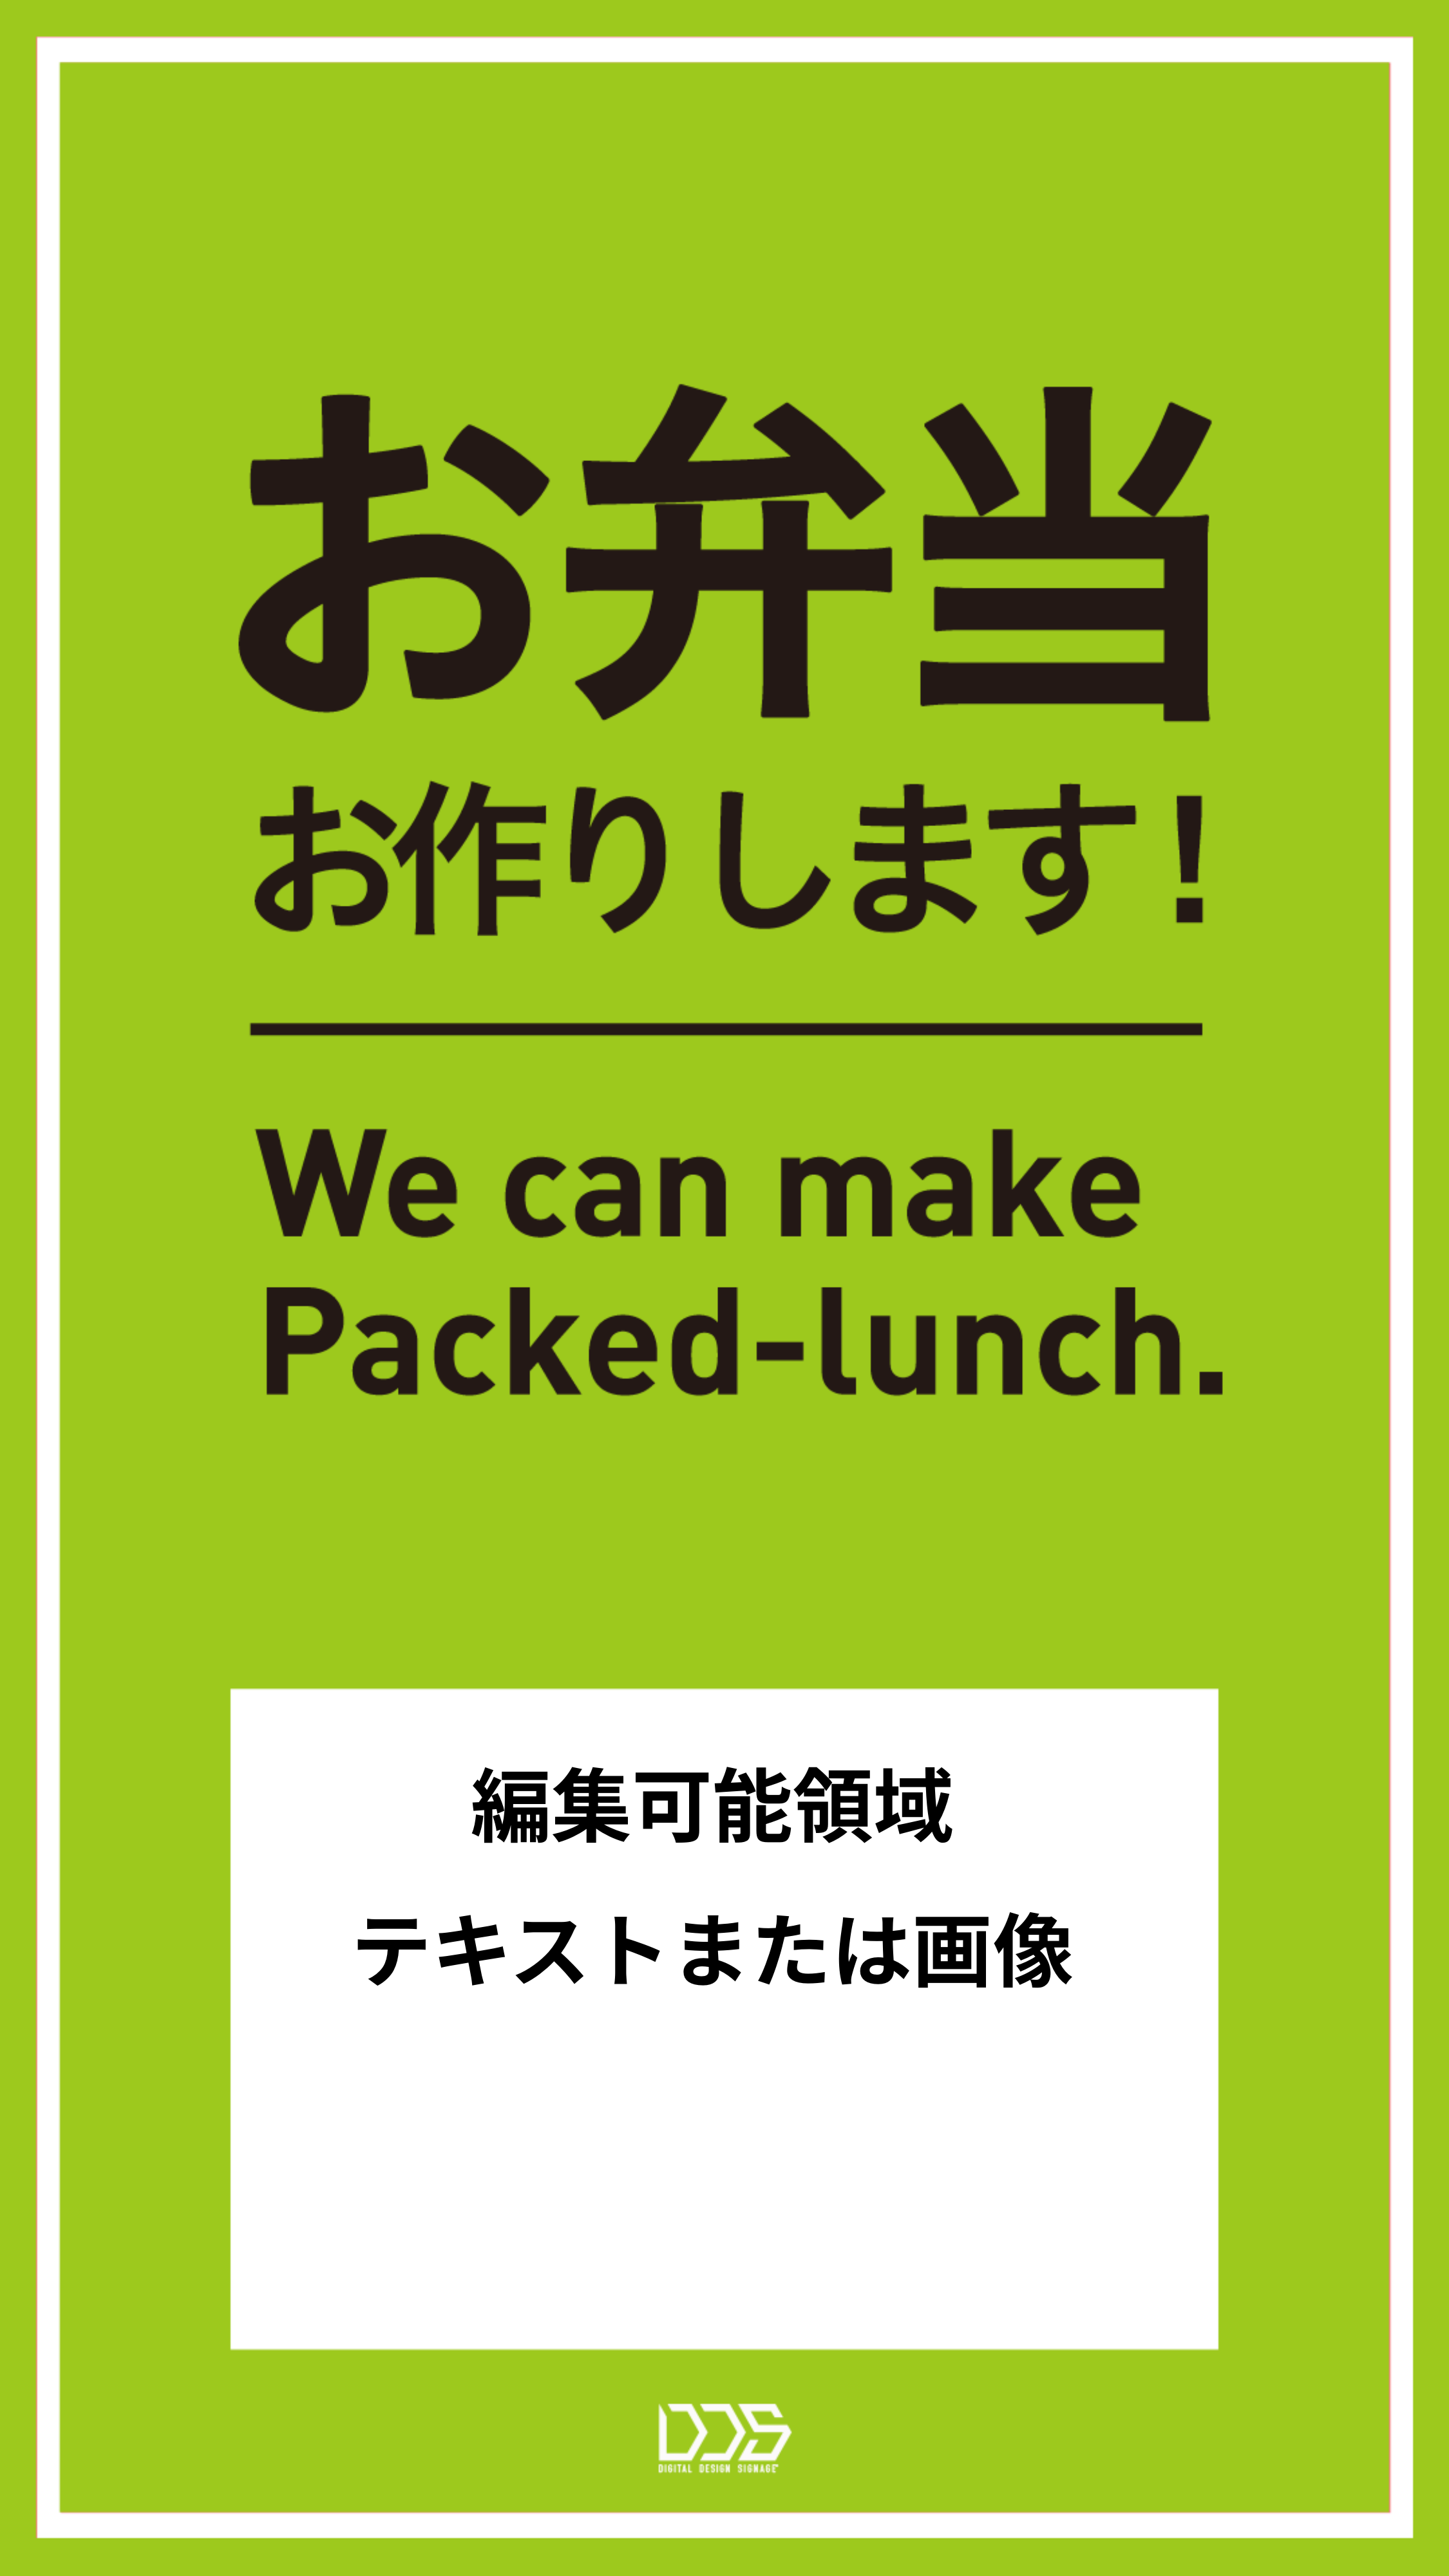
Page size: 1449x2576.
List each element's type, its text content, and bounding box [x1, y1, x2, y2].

picture [0, 0, 1449, 2576]
text_box 編集可能領域 テキストまたは画像 [82, 1702, 1342, 2002]
